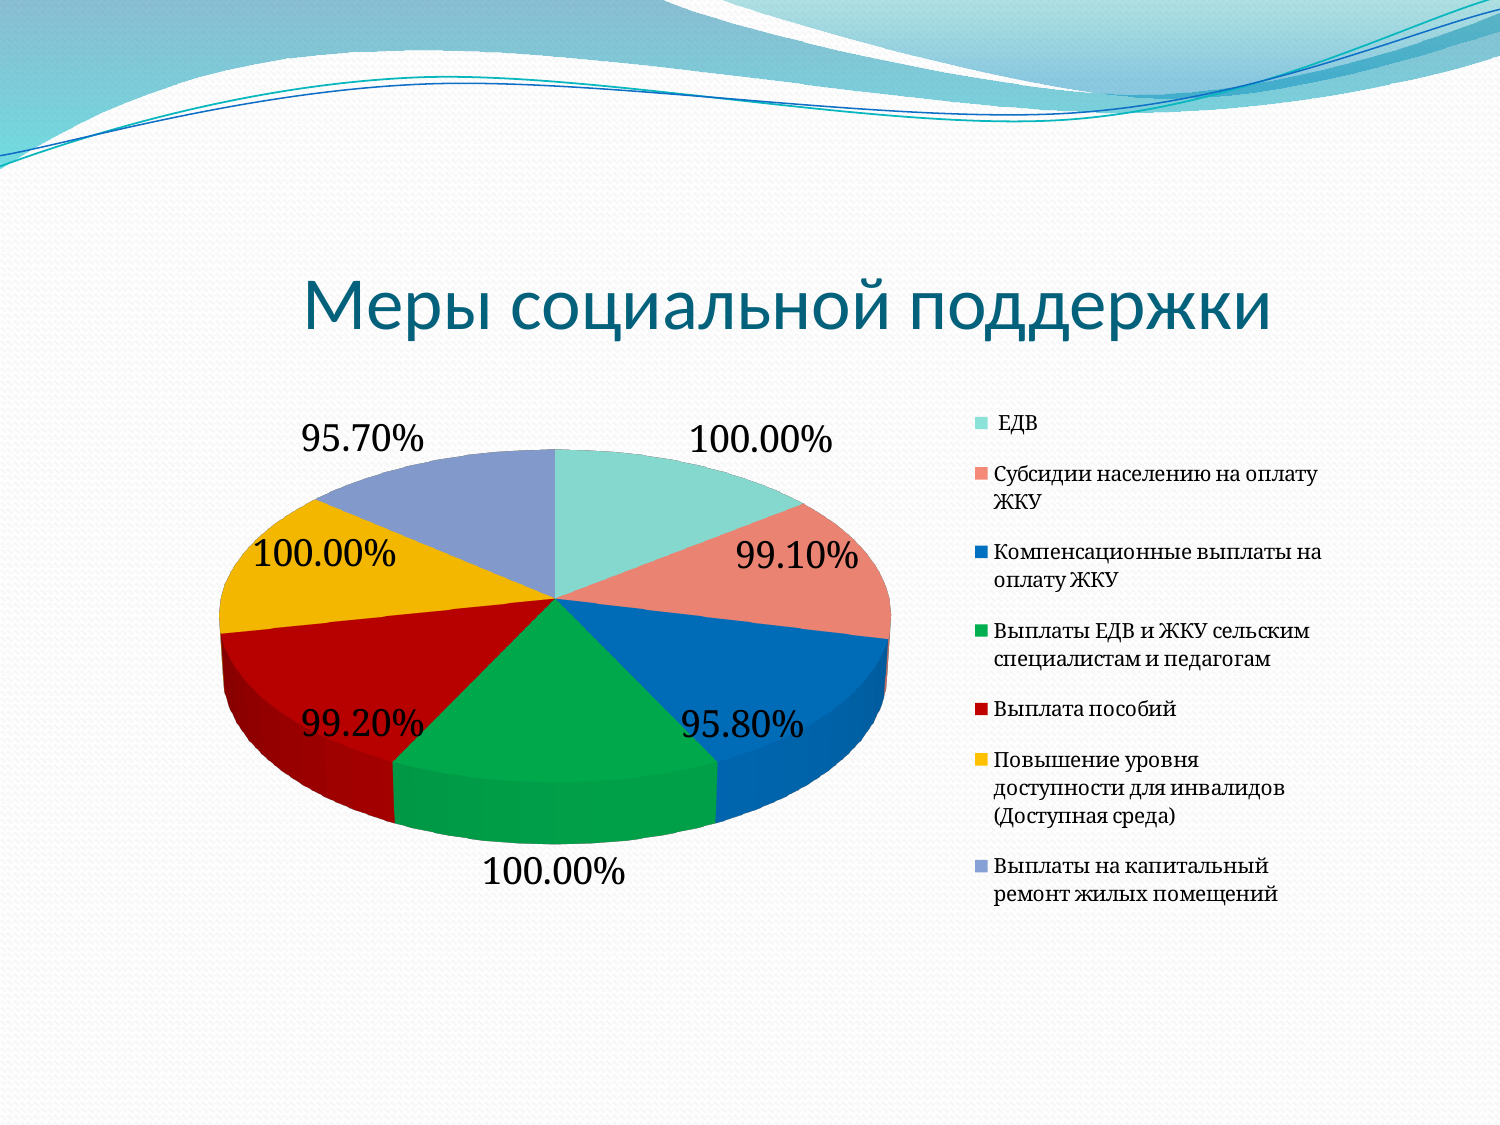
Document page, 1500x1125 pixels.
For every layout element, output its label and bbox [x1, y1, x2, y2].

chart [100, 243, 1341, 1083]
